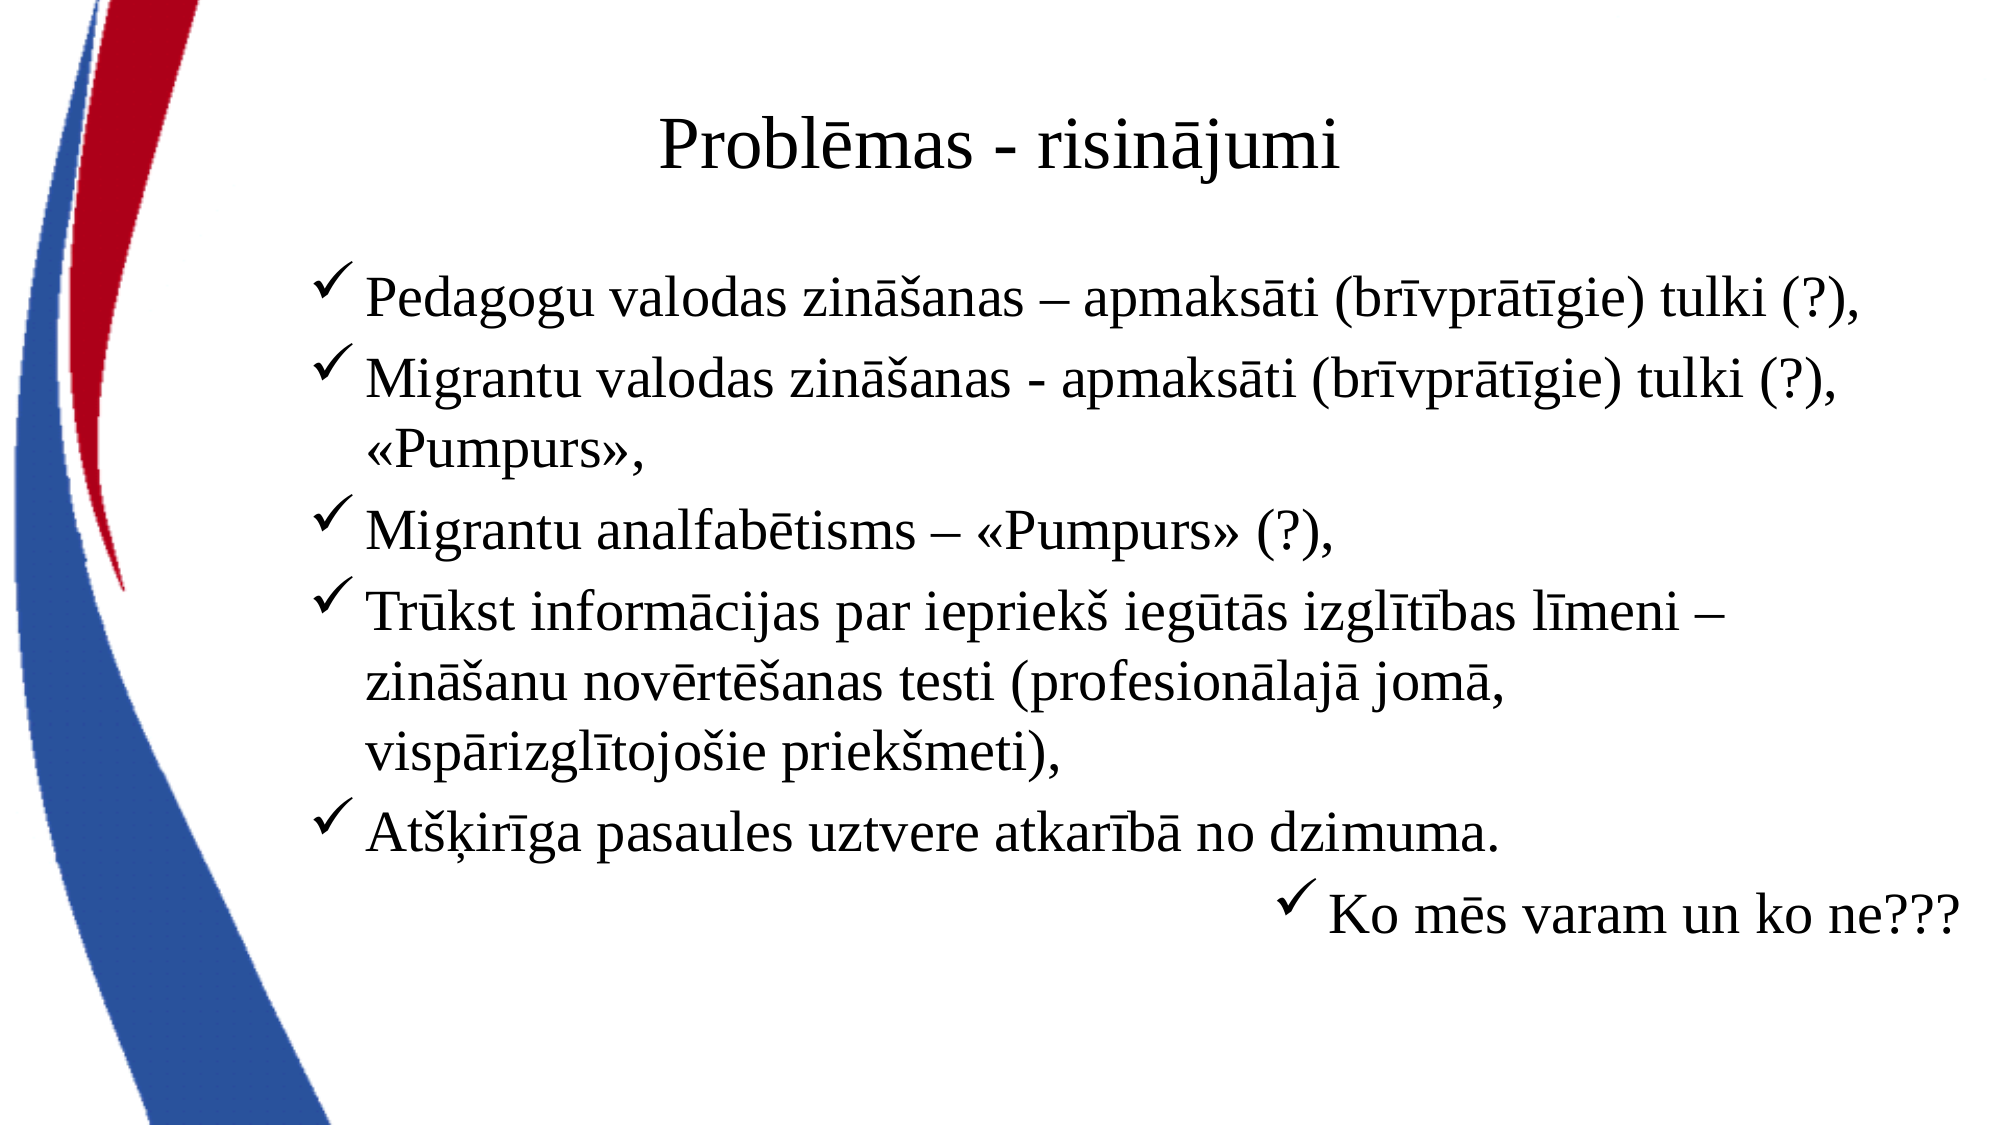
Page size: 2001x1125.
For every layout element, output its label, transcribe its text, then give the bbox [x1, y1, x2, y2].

list Pedagogu valodas zināšanas – apmaksāti (brīvprātīgie) tulki (?), Migrantu valodas zināšanas - apmaksāti (brīvprātīgie) tulki (?), «Pumpurs», Migrantu analfabētisms – «Pumpurs» (?), Trūkst informācijas par iepriekš iegūtās izglītības līmeni – zināšanu novērtēšanas testi (profesionālajā jomā, vispārizglītojošie priekšmeti), Atšķirīga pasaules uztvere atkarībā no dzimuma. Ko mēs varam un ko ne??? [293, 250, 1976, 993]
title Problēmas - risinājumi [99, 45, 1900, 233]
picture [0, 0, 2001, 1125]
